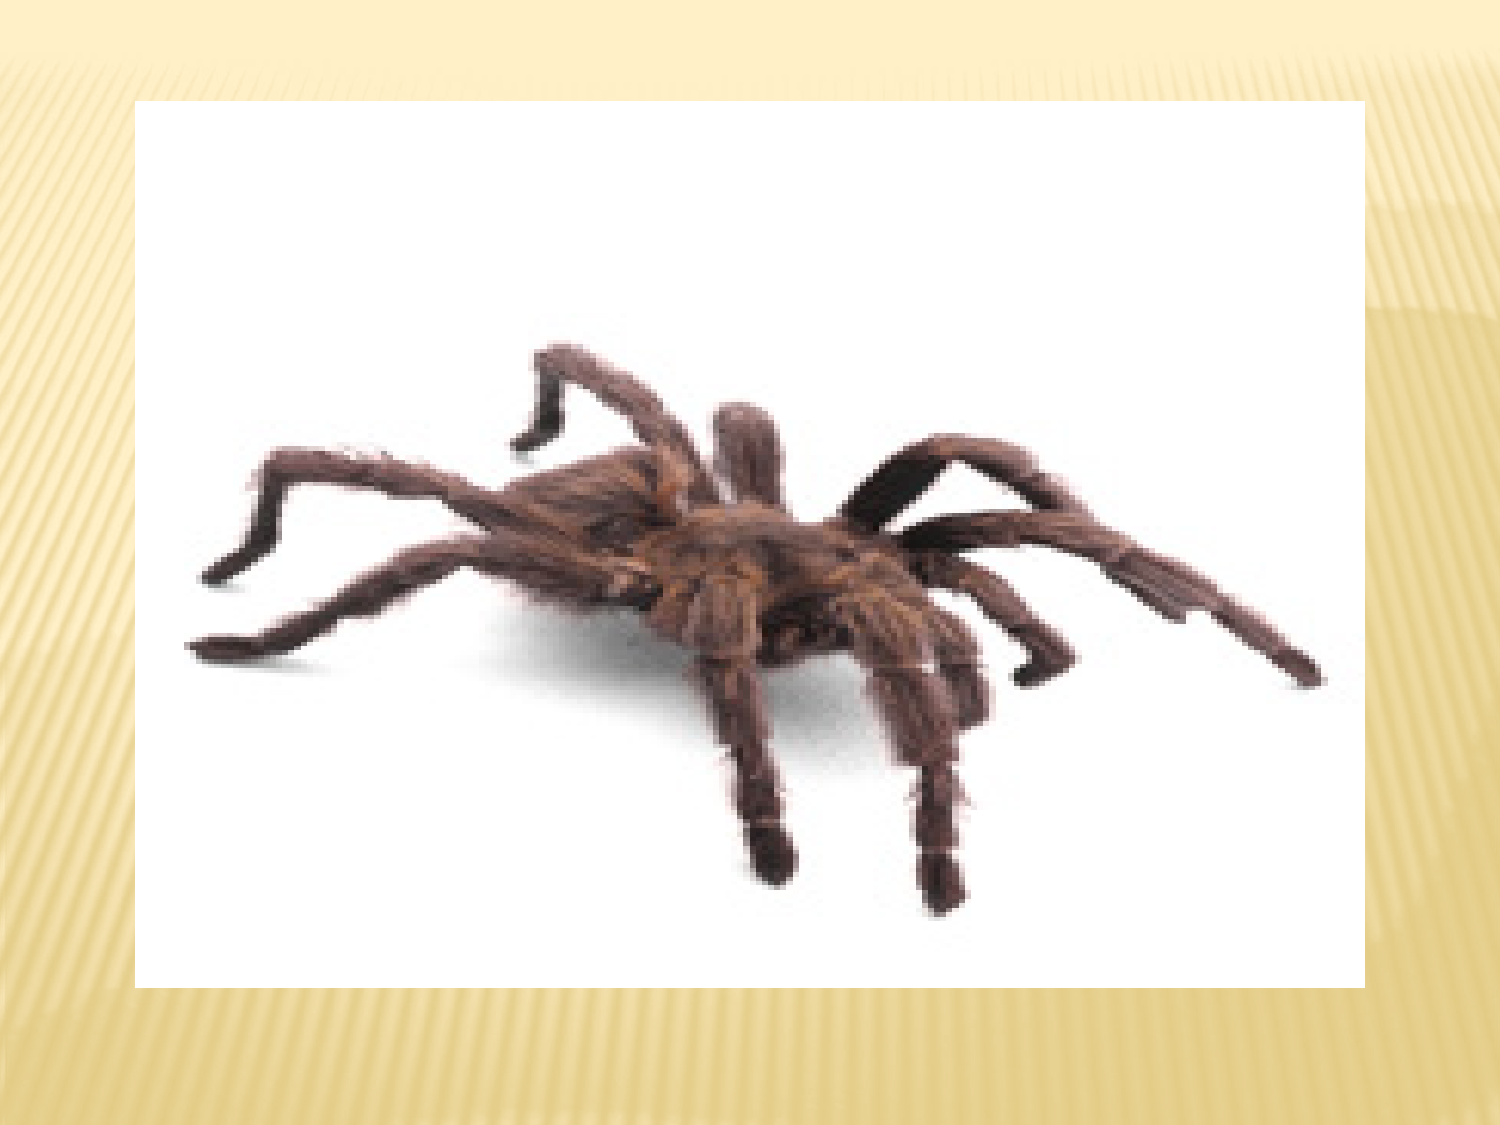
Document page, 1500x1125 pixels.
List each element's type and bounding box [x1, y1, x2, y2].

picture [135, 101, 1365, 988]
